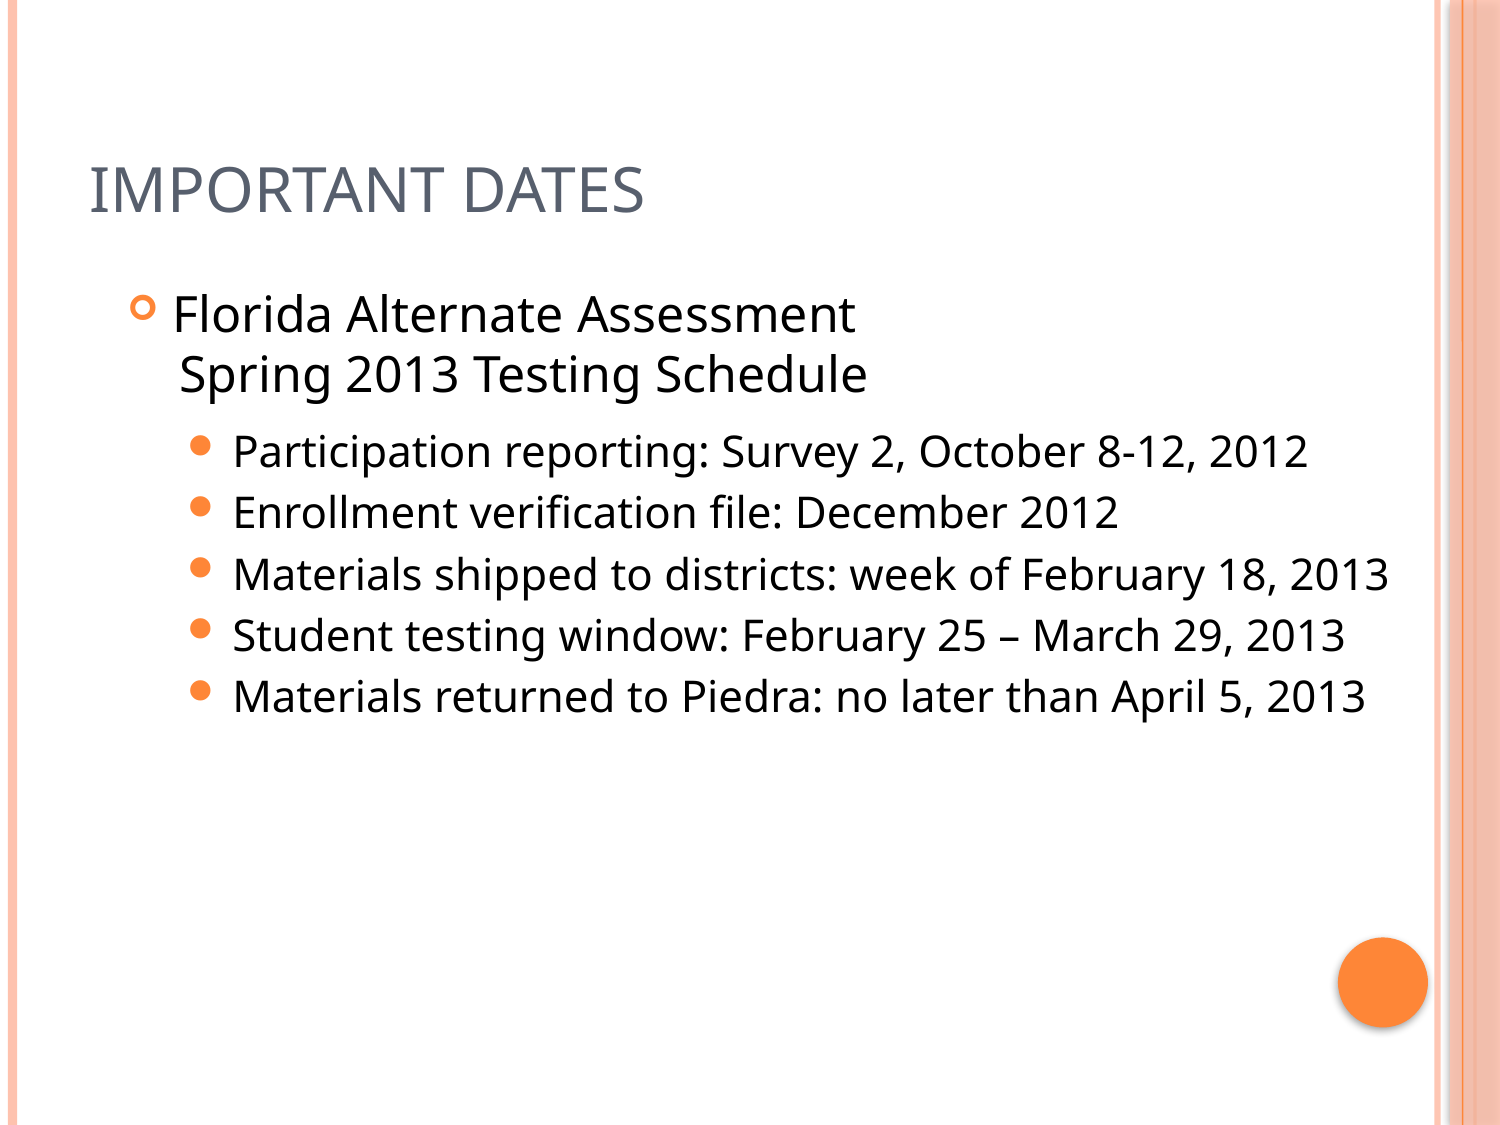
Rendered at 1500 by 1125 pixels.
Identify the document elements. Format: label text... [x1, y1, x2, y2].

title Important Dates [75, 45, 1300, 233]
list Florida Alternate Assessment Spring 2013 Testing Schedule Participation reporting: Survey 2, October 8-12, 2012 Enrollment verification file: December 2012 Materials shipped to districts: week of February 18, 2013 Student testing window: February 25 – March 29, 2013 Materials returned to Piedra: no later than April 5, 2013 [112, 275, 1438, 863]
